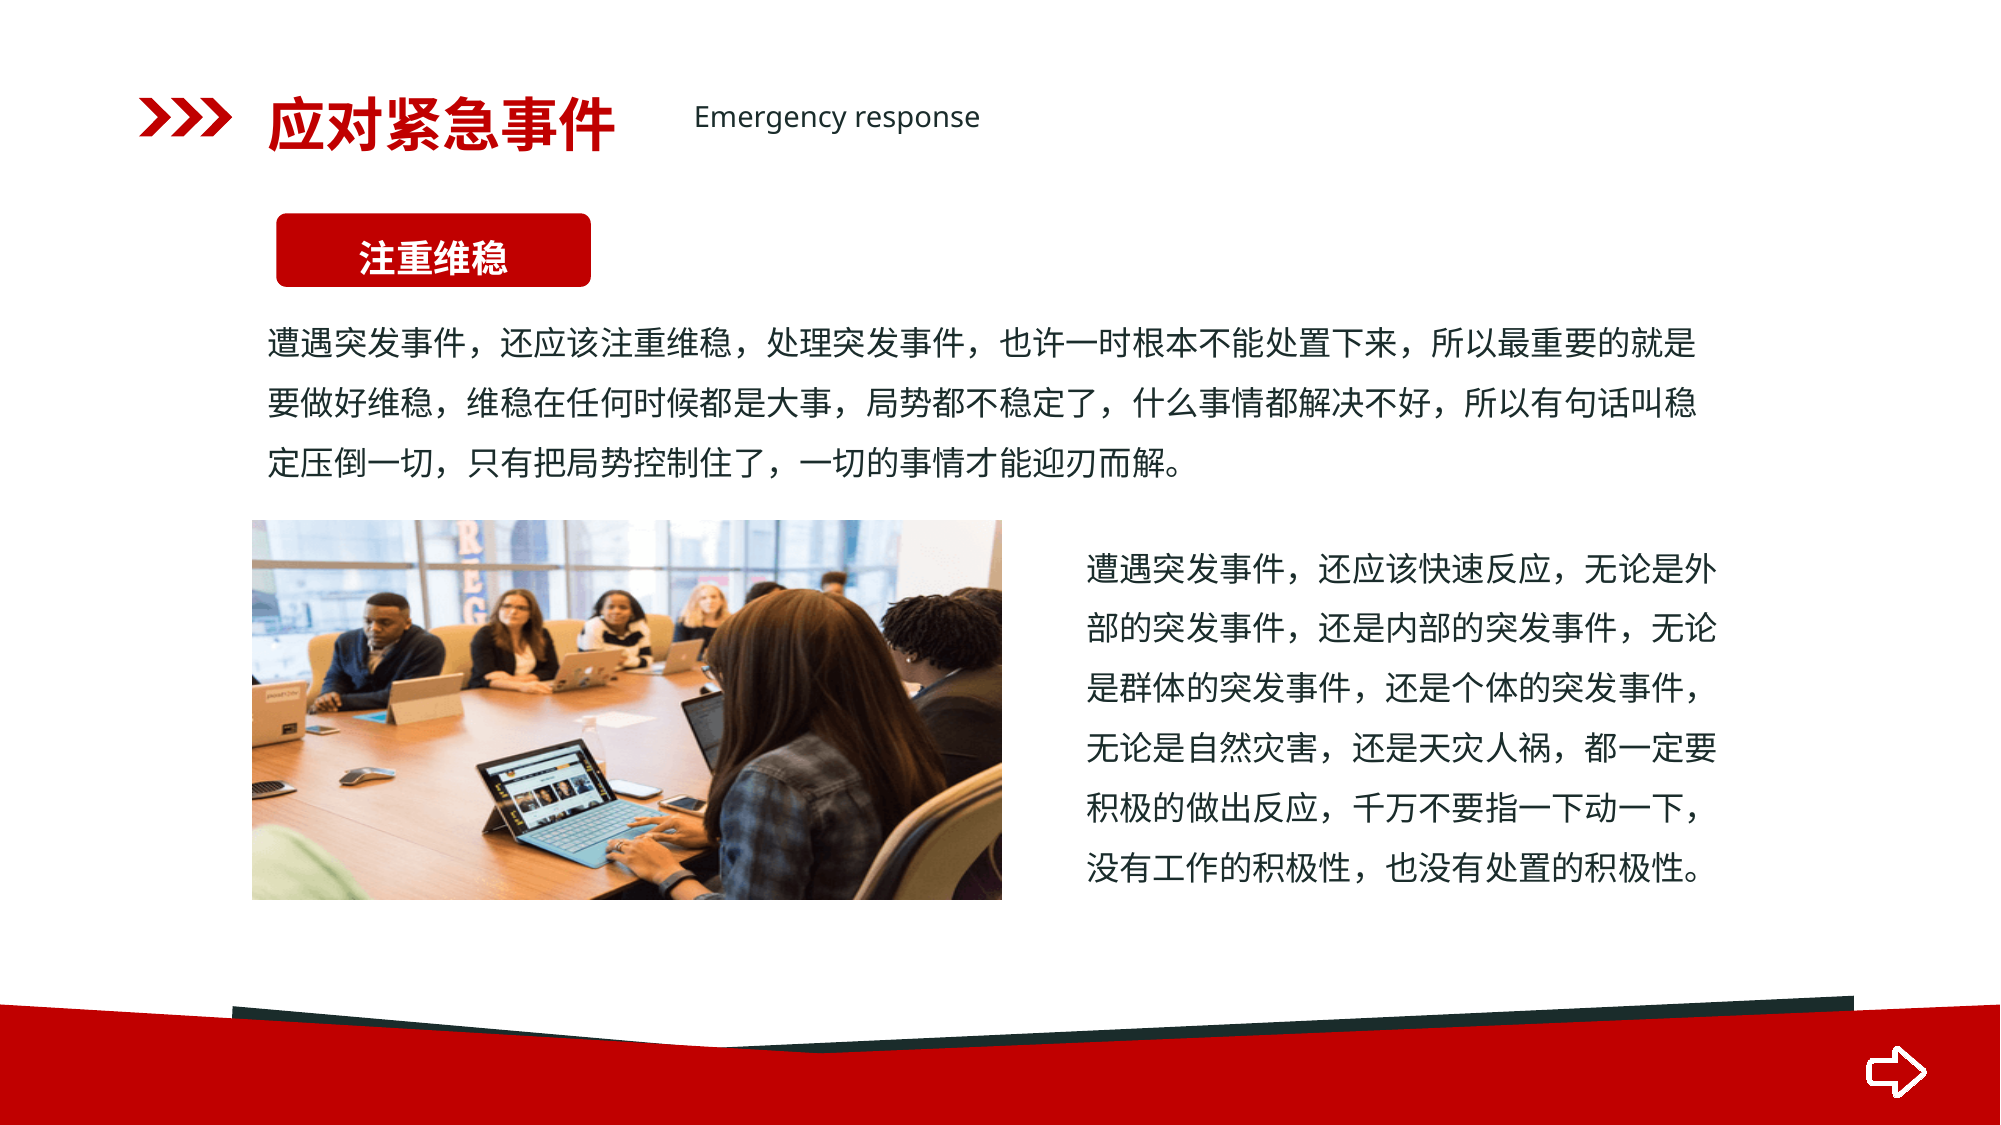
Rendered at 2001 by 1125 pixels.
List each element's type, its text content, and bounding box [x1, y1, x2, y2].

text_box Emergency response [678, 91, 1114, 141]
text_box 遭遇突发事件，还应该快速反应，无论是外部的突发事件，还是内部的突发事件，无论是群体的突发事件，还是个体的突发事件，无论是自然灾害，还是天灾人祸，都一定要积极的做出反应，千万不要指一下动一下，没有工作的积极性，也没有处置的积极性。 [1062, 520, 1742, 895]
picture [252, 520, 1002, 900]
text_box 应对紧急事件 [252, 80, 679, 166]
text_box 遭遇突发事件，还应该注重维稳，处理突发事件，也许一时根本不能处置下来，所以最重要的就是要做好维稳，维稳在任何时候都是大事，局势都不稳定了，什么事情都解决不好，所以有句话叫稳定压倒一切，只有把局势控制住了，一切的事情才能迎刃而解。 [252, 295, 1742, 490]
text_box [138, 97, 233, 137]
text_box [276, 205, 591, 287]
